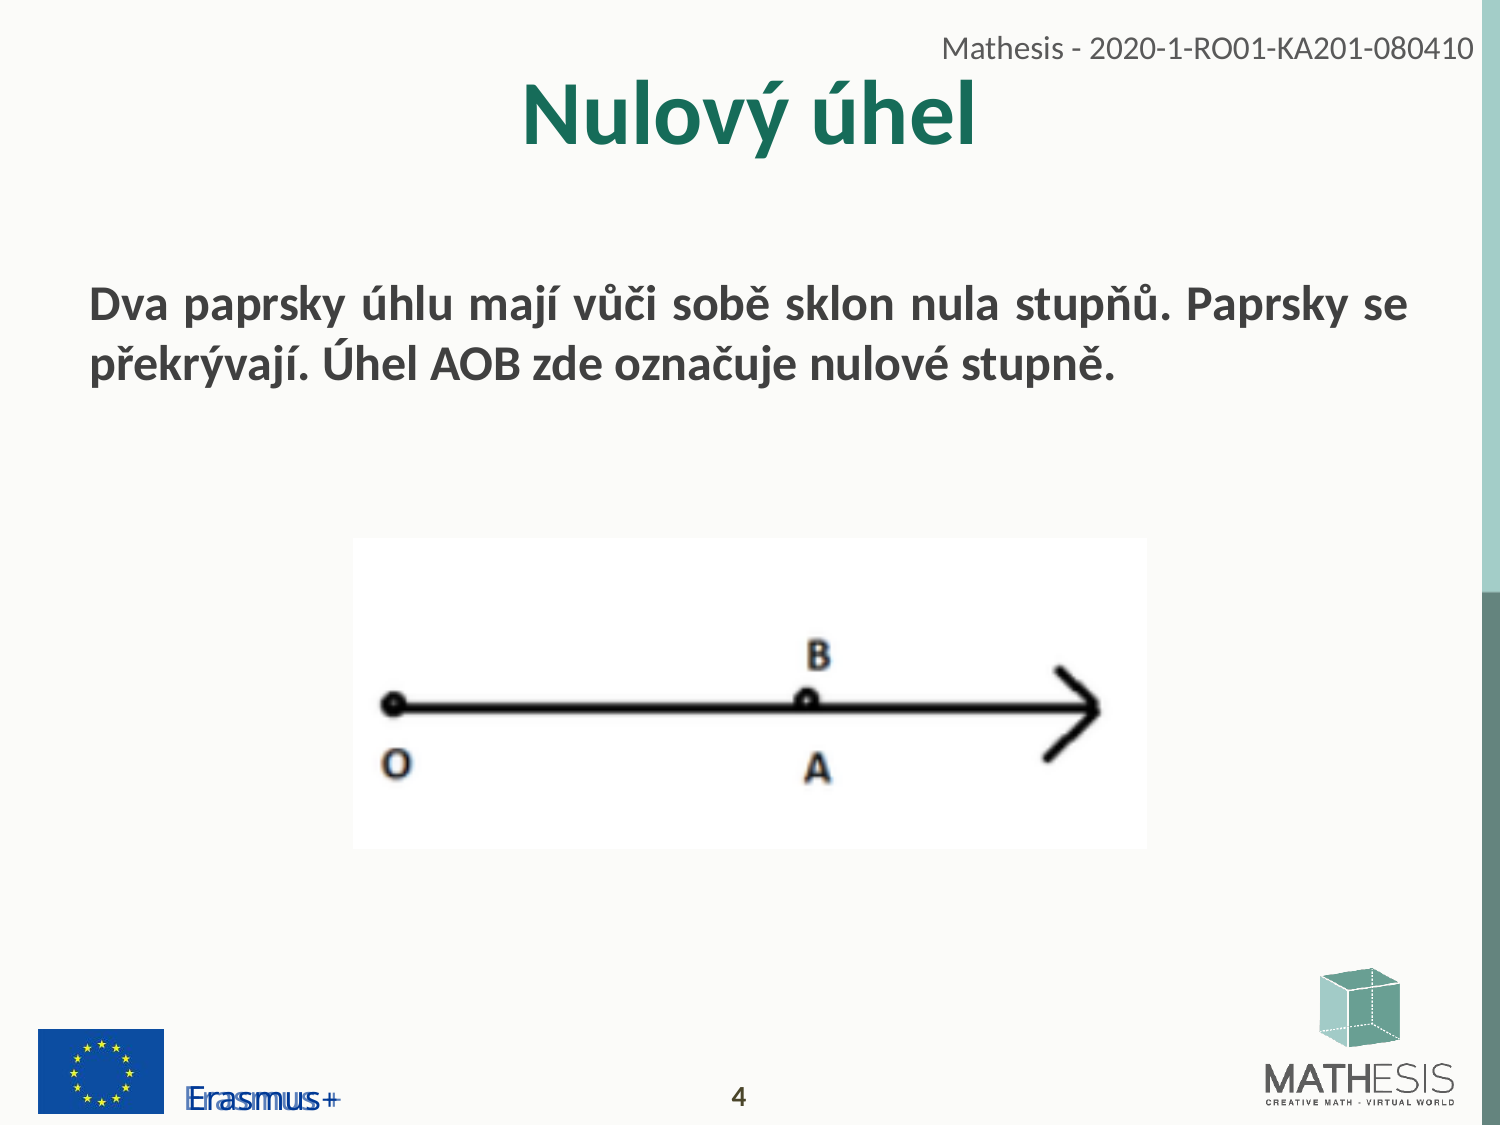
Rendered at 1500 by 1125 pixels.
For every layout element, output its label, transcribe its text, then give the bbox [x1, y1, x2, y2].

title Nulový úhel [75, 45, 1425, 233]
list Dva paprsky úhlu mají vůči sobě sklon nula stupňů. Paprsky se překrývají. Úhel AOB zde označuje nulové stupně. [75, 262, 1425, 1005]
picture [353, 538, 1147, 849]
picture [38, 1029, 164, 1114]
